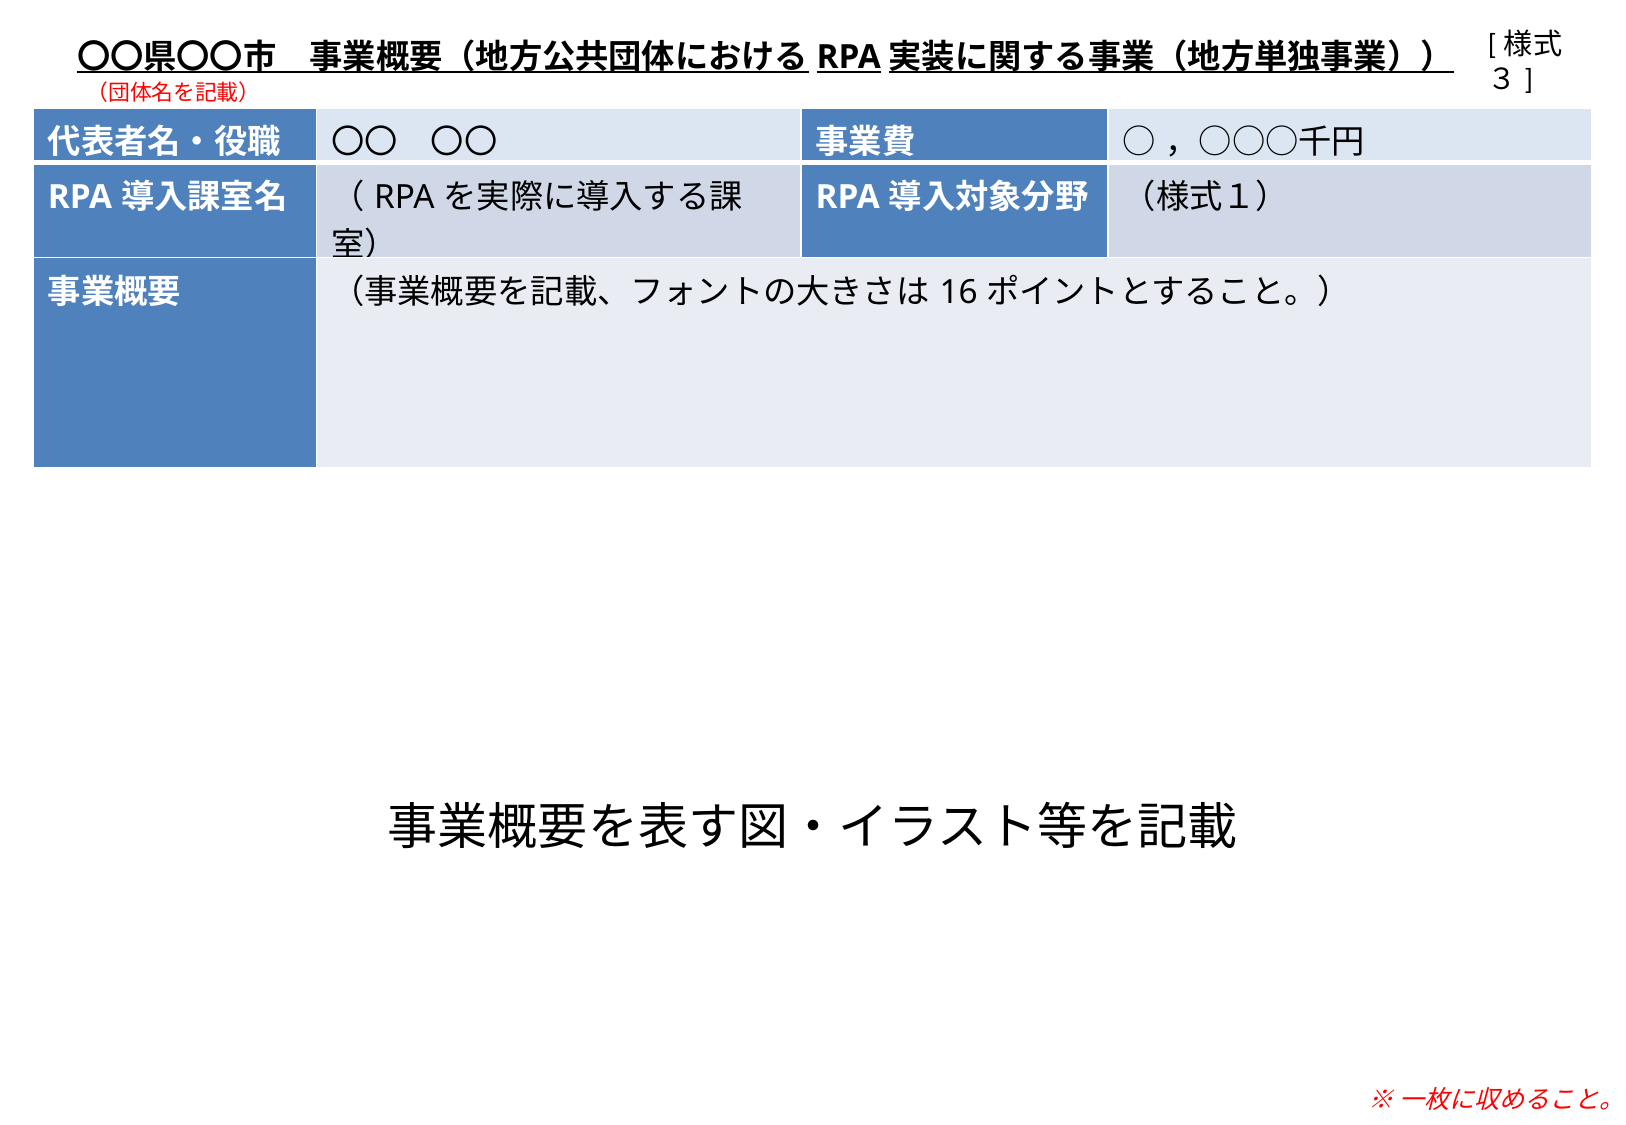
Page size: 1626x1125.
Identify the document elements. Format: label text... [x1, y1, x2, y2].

table_header 事業費 [802, 109, 1107, 160]
text_box 〇〇県〇〇市 事業概要（地方公共団体におけるRPA実装に関する事業（地方単独事業）） [62, 27, 1470, 83]
table_cell RPA導入対象分野 [802, 165, 1107, 257]
table_header 代表者名・役職 [34, 109, 316, 160]
table_cell RPA導入課室名 [34, 165, 316, 257]
text_box （団体名を記載） [71, 71, 276, 113]
text_box [様式３] [1473, 17, 1611, 103]
table_cell （RPAを実際に導入する課室） [317, 165, 800, 257]
table_header 〇〇 〇〇 [317, 109, 800, 160]
text_box 事業概要を表す図・イラスト等を記載 [60, 591, 1565, 1058]
table_header ○，○○○千円 [1109, 109, 1591, 160]
table_cell （様式１） [1109, 165, 1591, 257]
table_cell （事業概要を記載、フォントの大きさは16ポイントとすること。） [317, 258, 1591, 467]
table_cell 事業概要 [34, 258, 316, 467]
text_box ※一枚に収めること。 [1353, 1076, 1625, 1122]
